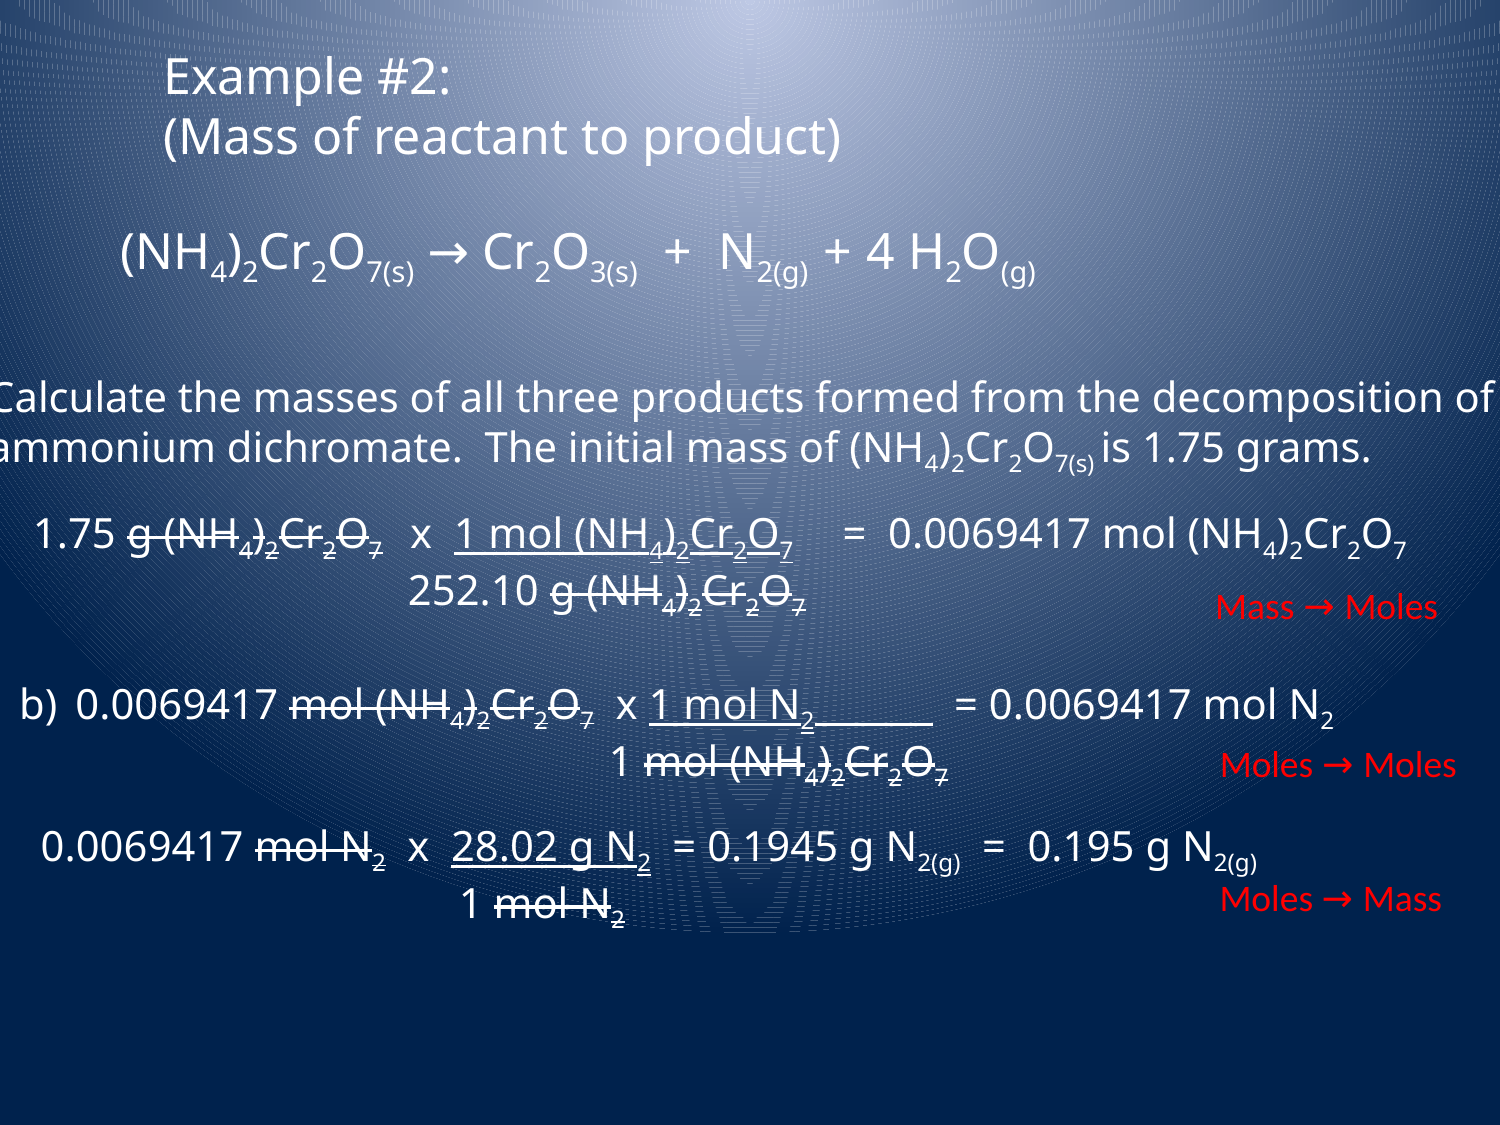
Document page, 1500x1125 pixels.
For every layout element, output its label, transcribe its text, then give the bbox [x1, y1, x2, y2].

text_box 0.0069417 mol (NH4)2Cr2O7 x 1 mol N2 = 0.0069417 mol N2 1 mol (NH4)2Cr2O7 [4, 670, 1406, 799]
text_box (NH4)2Cr2O7(s) → Cr2O3(s) + N2(g) + 4 H2O(g) [105, 212, 1052, 296]
text_box 1.75 g (NH4)2Cr2O7 x 1 mol (NH4)2Cr2O7 = 0.0069417 mol (NH4)2Cr2O7 252.10 g (NH4)2Cr2O7 [18, 499, 1428, 629]
text_box Mass → Moles [1200, 574, 1462, 635]
text_box Moles → Mass [1204, 866, 1458, 927]
text_box 0.0069417 mol N2 x 28.02 g N2 = 0.1945 g N2(g) = 0.195 g N2(g) 1 mol N2 [25, 812, 1272, 941]
text_box Moles → Moles [1204, 732, 1472, 792]
text_box Example #2: (Mass of reactant to product) [148, 37, 868, 173]
text_box Calculate the masses of all three products formed from the decomposition of ammonium dichromate. The initial mass of (NH4)2Cr2O7(s) is 1.75 grams. [0, 363, 1500, 485]
